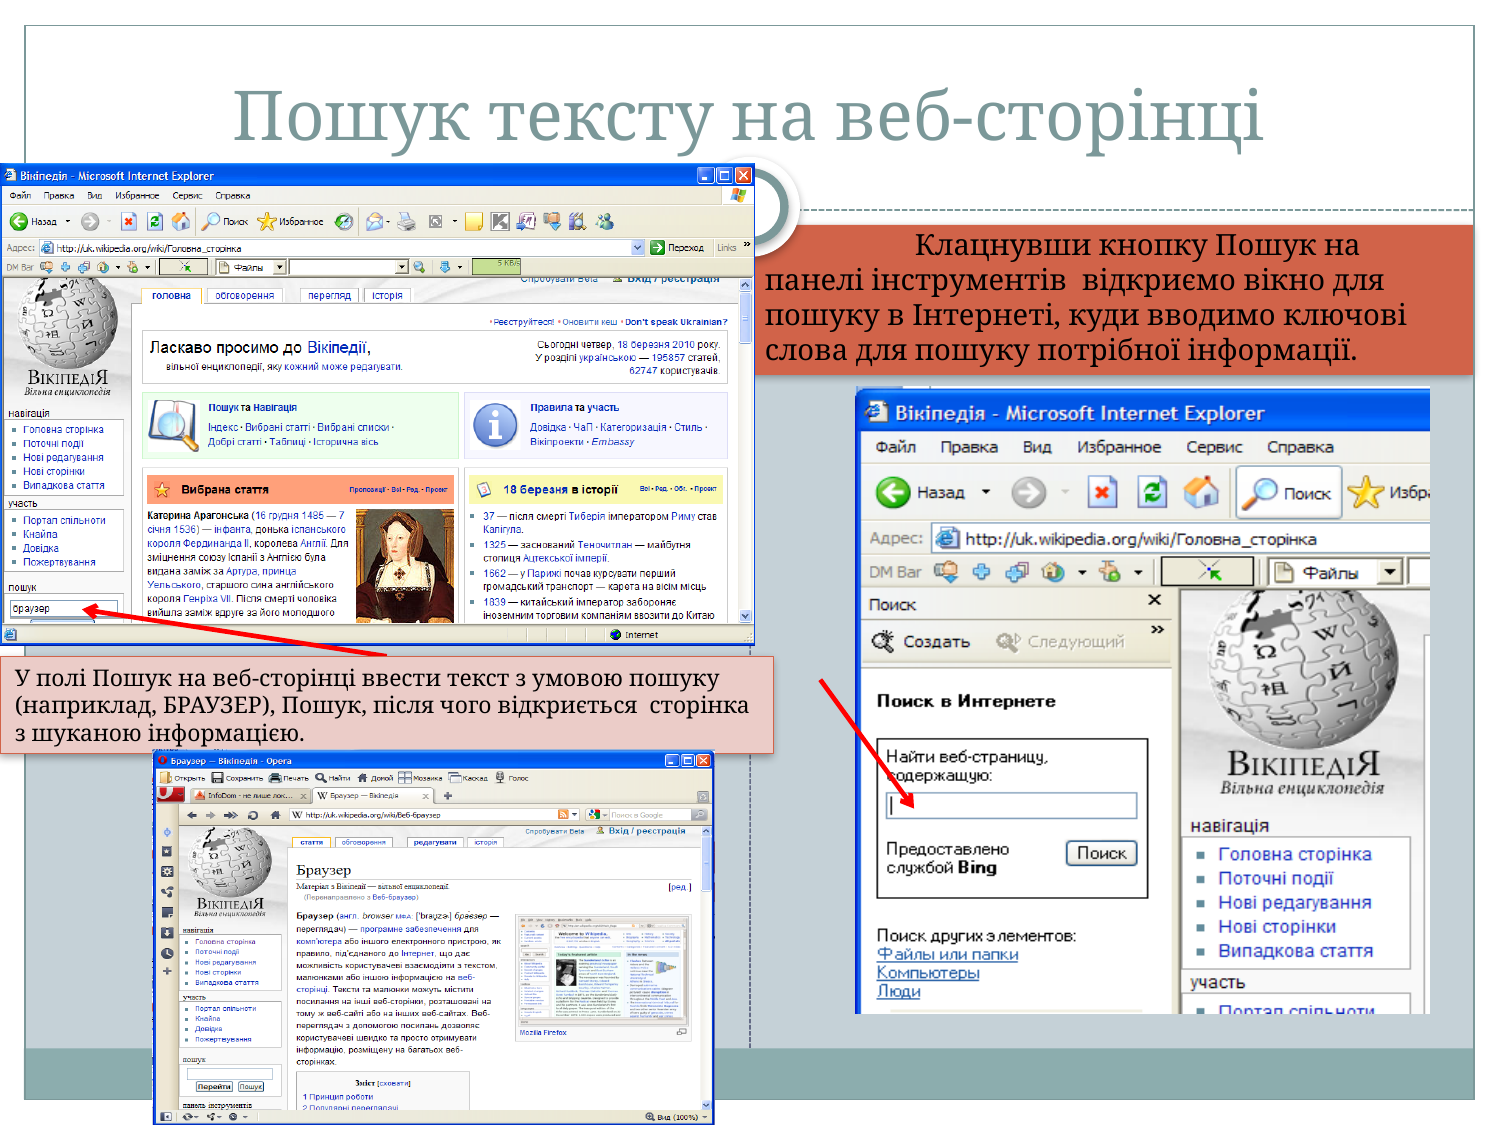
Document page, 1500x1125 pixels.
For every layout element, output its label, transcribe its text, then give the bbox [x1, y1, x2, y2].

picture [152, 749, 716, 1125]
list Клацнувши кнопку Пошук на панелі інструментів відкриємо вікно для пошуку в Інтернеті, куди вводимо ключові слова для пошуку потрібної інформації. [761, 221, 1478, 371]
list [0, 163, 755, 646]
title Пошук тексту на веб-сторінці [49, 37, 1450, 162]
text_box У полі Пошук на веб-сторінці ввести текст з умовою пошуку (наприклад, БРАУЗЕР), Пошук, після чого відкриється сторінка з шуканою інформацією. [263, 656, 774, 754]
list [855, 386, 1430, 1014]
text_box У полі Пошук на веб-сторінці ввести текст з умовою пошуку (наприклад, БРАУЗЕР), Пошук, після чого відкриється сторінка з шуканою інформацією. [0, 656, 203, 754]
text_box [802, 696, 932, 792]
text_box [210, 480, 258, 746]
